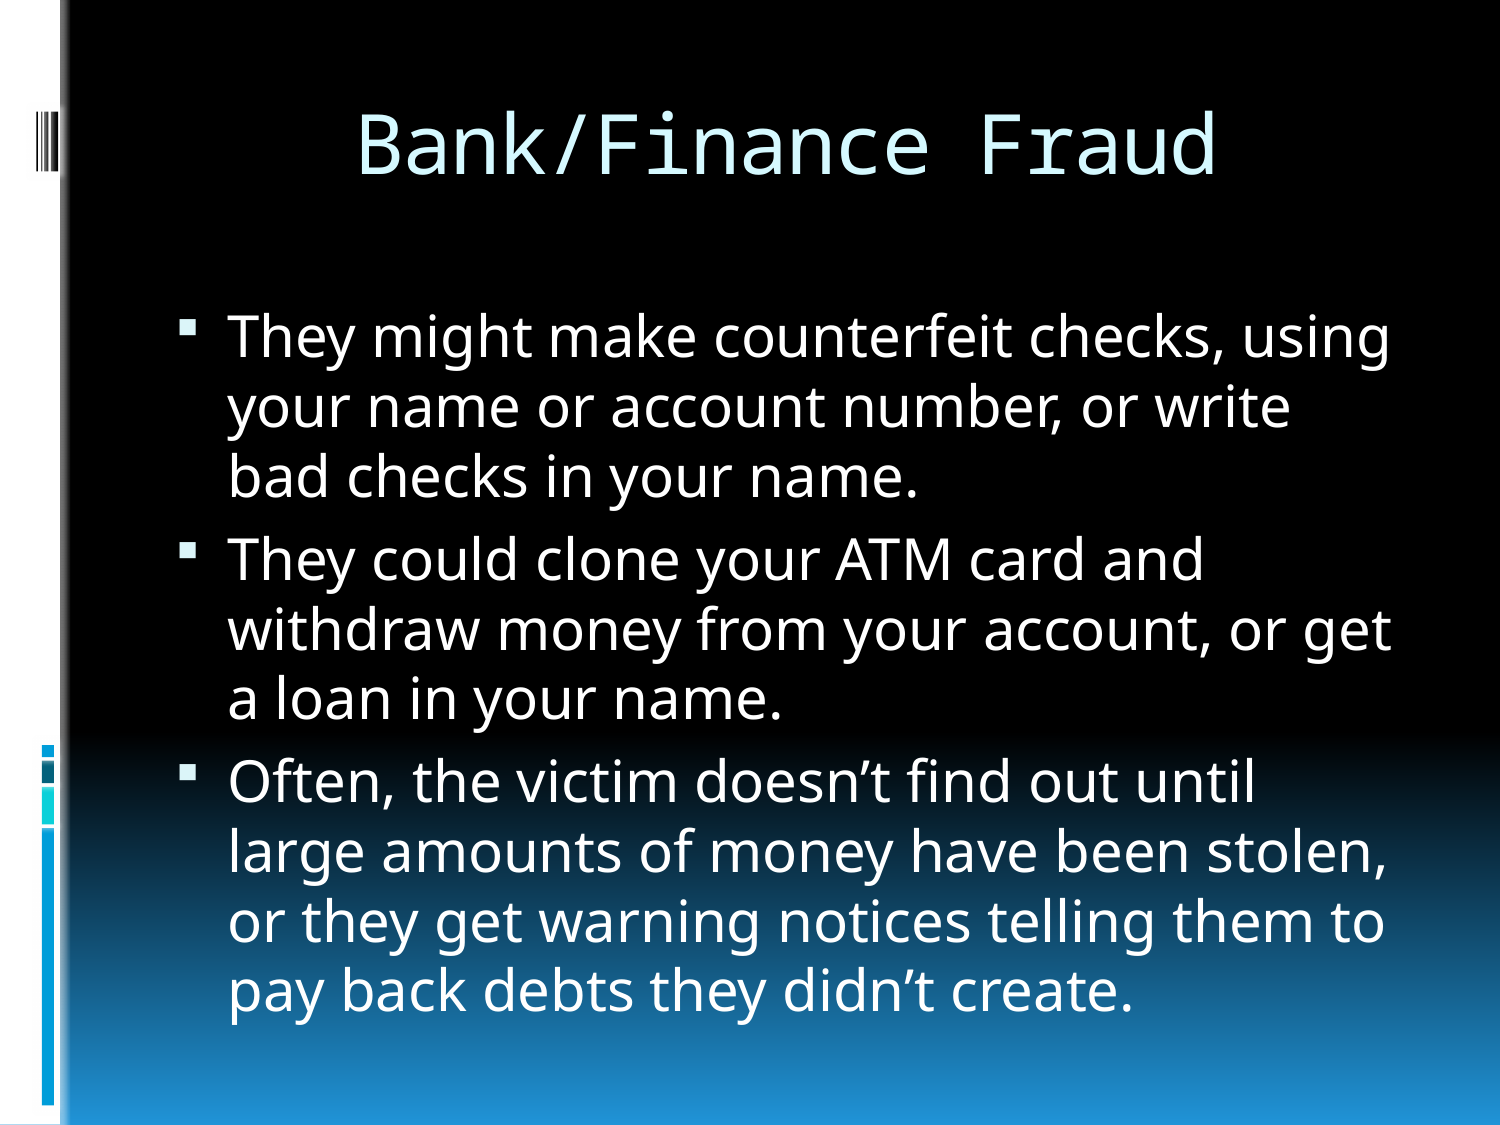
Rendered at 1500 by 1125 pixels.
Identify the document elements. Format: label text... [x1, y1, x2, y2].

list They might make counterfeit checks, using your name or account number, or write bad checks in your name. They could clone your ATM card and withdraw money from your account, or get a loan in your name. Often, the victim doesn’t find out until large amounts of money have been stolen, or they get warning notices telling them to pay back debts they didn’t create. [150, 292, 1425, 1043]
title Bank/Finance Fraud [150, 83, 1425, 234]
